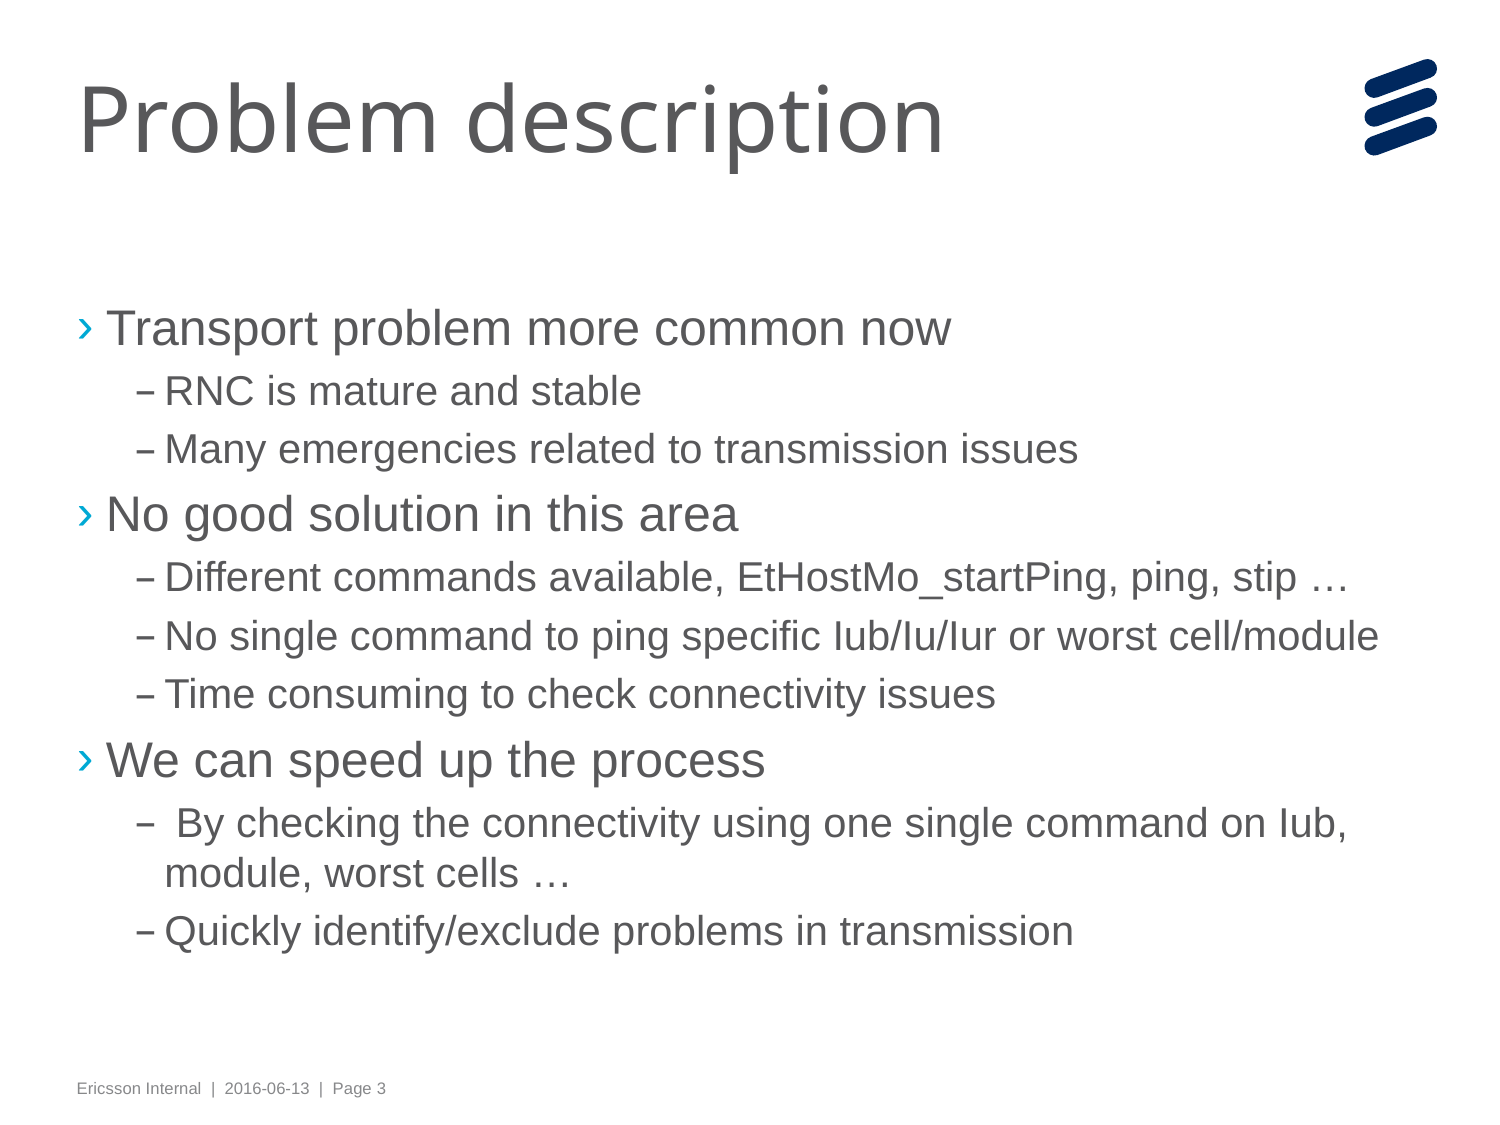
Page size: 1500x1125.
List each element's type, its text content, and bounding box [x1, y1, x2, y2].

list Transport problem more common now RNC is mature and stable Many emergencies related to transmission issues No good solution in this area Different commands available, EtHostMo_startPing, ping, stip … No single command to ping specific Iub/Iu/Iur or worst cell/module Time consuming to check connectivity issues We can speed up the process By checking the connectivity using one single command on Iub, module, worst cells … Quickly identify/exclude problems in transmission [64, 295, 1436, 928]
title Problem description [64, 39, 1295, 218]
